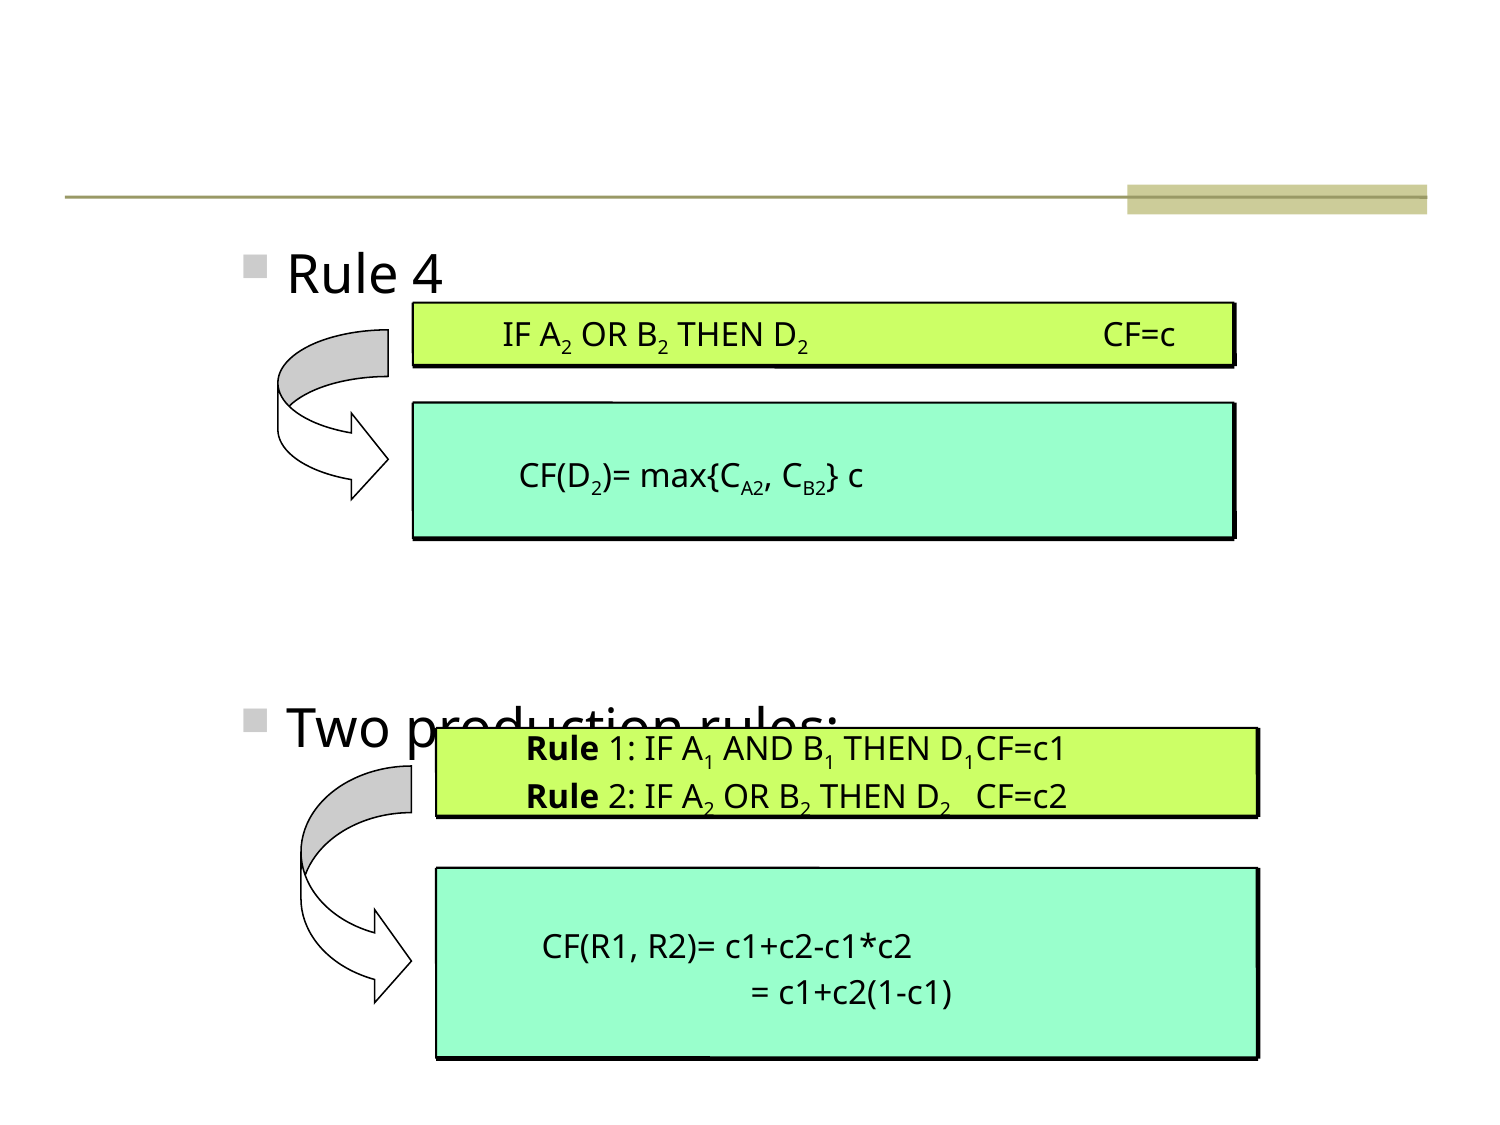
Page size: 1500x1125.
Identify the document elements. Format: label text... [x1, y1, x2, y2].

list Rule 4 Two production rules: [149, 231, 1426, 1006]
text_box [277, 302, 1235, 539]
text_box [300, 727, 1259, 1059]
